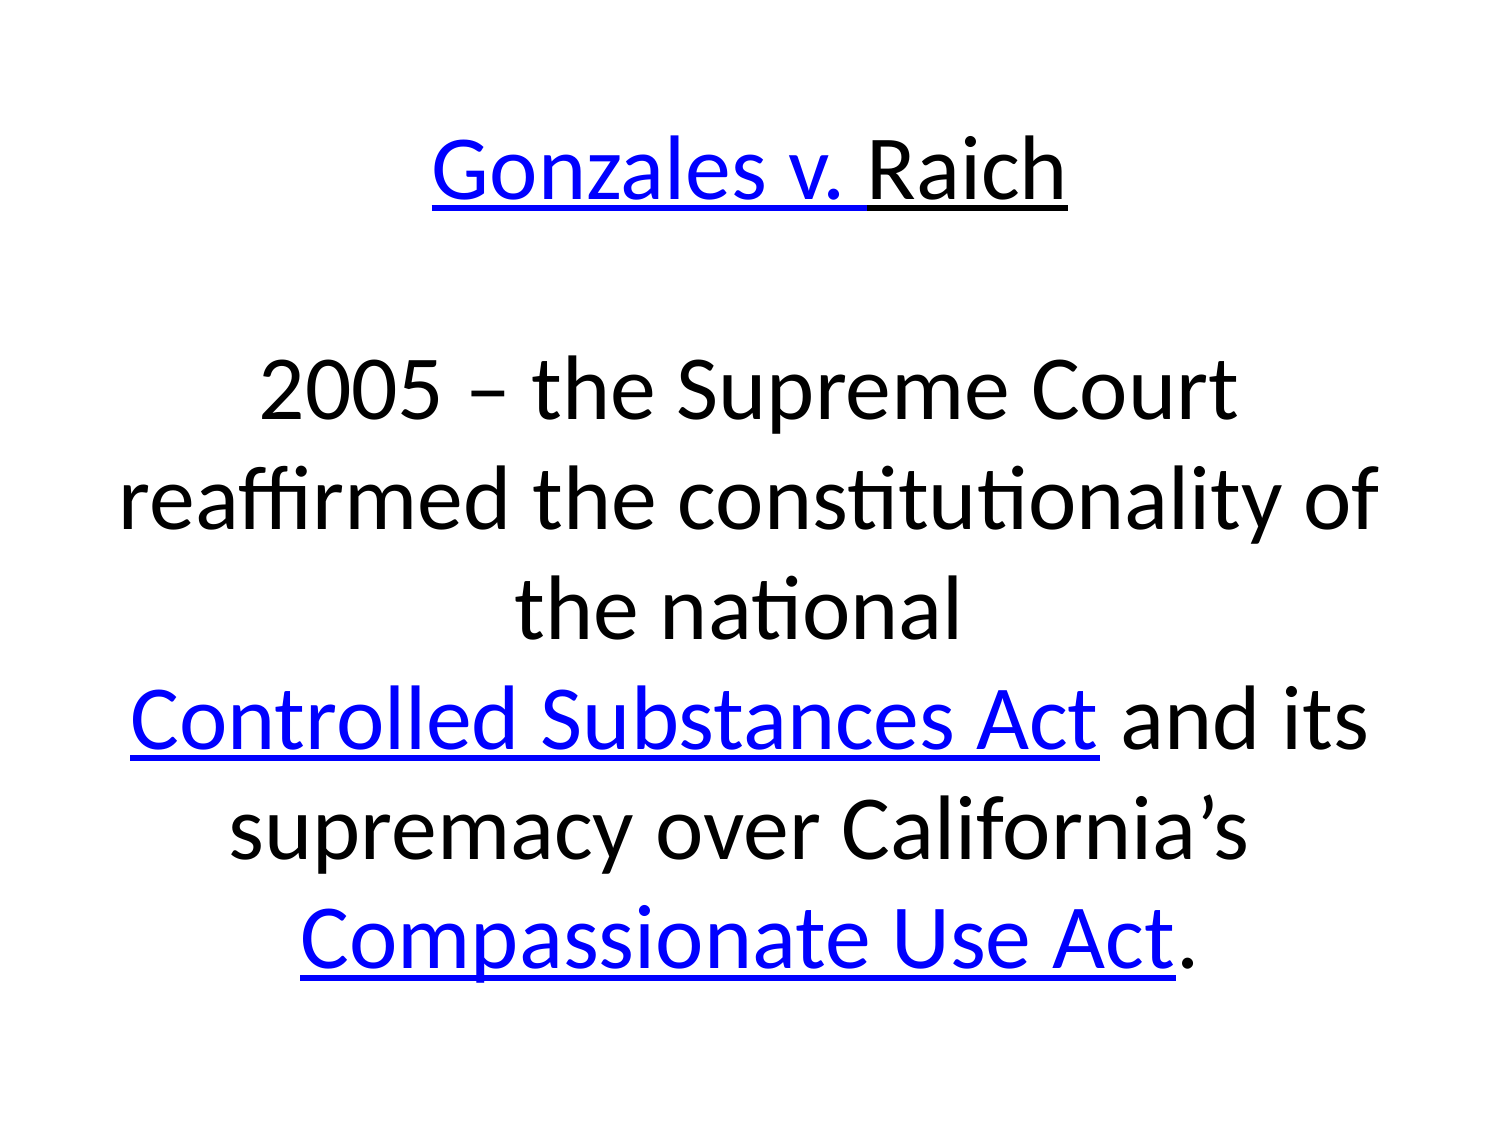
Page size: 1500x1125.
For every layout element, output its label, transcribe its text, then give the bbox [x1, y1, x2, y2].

title Gonzales v. Raich 2005 – the Supreme Court reaffirmed the constitutionality of the national Controlled Substances Act and its supremacy over California’s Compassionate Use Act. [74, 44, 1426, 1051]
